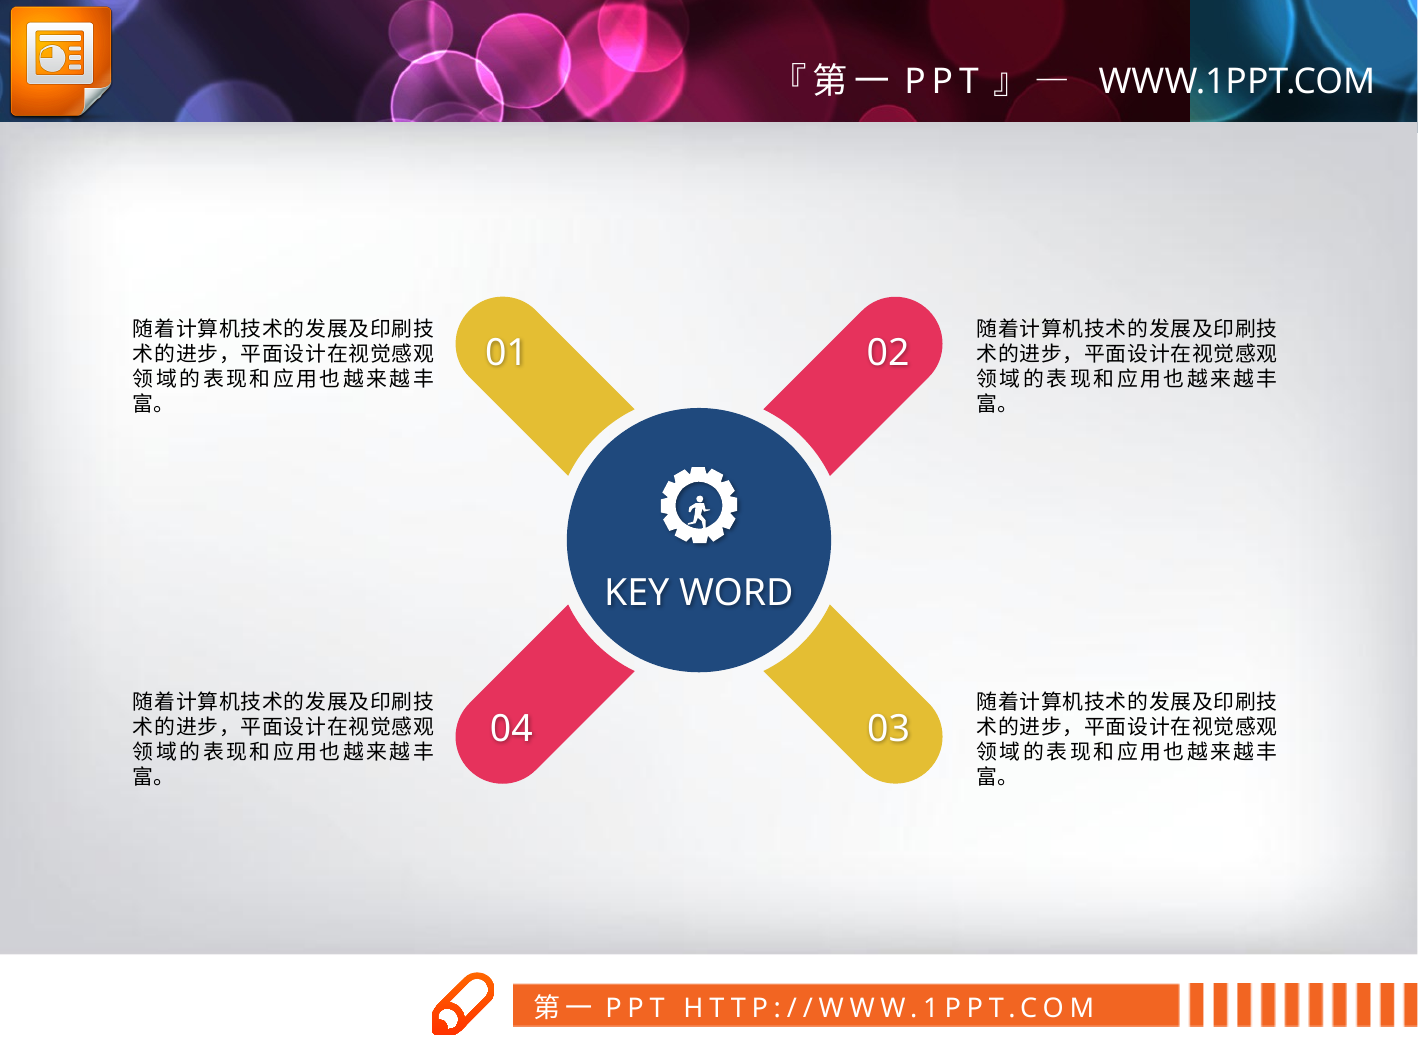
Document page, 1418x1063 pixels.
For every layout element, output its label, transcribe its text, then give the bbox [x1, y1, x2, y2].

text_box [566, 407, 832, 673]
picture [513, 983, 1418, 1027]
text_box 01 [470, 320, 543, 381]
text_box [766, 321, 921, 471]
text_box [853, 703, 943, 784]
text_box 随着计算机技术的发展及印刷技术的进步，平面设计在视觉感观领域的表现和应用也越来越丰富。 [961, 307, 1293, 423]
text_box [852, 296, 943, 378]
picture [0, 0, 1418, 956]
text_box 随着计算机技术的发展及印刷技术的进步，平面设计在视觉感观领域的表现和应用也越来越丰富。 [118, 681, 449, 797]
text_box [455, 698, 545, 784]
text_box 随着计算机技术的发展及印刷技术的进步，平面设计在视觉感观领域的表现和应用也越来越丰富。 [118, 307, 449, 423]
text_box [455, 296, 632, 469]
text_box 04 [475, 696, 548, 757]
text_box 02 [851, 320, 925, 381]
text_box 随着计算机技术的发展及印刷技术的进步，平面设计在视觉感观领域的表现和应用也越来越丰富。 [961, 681, 1293, 797]
text_box [476, 611, 624, 754]
text_box 03 [852, 696, 925, 757]
text_box [774, 609, 922, 759]
